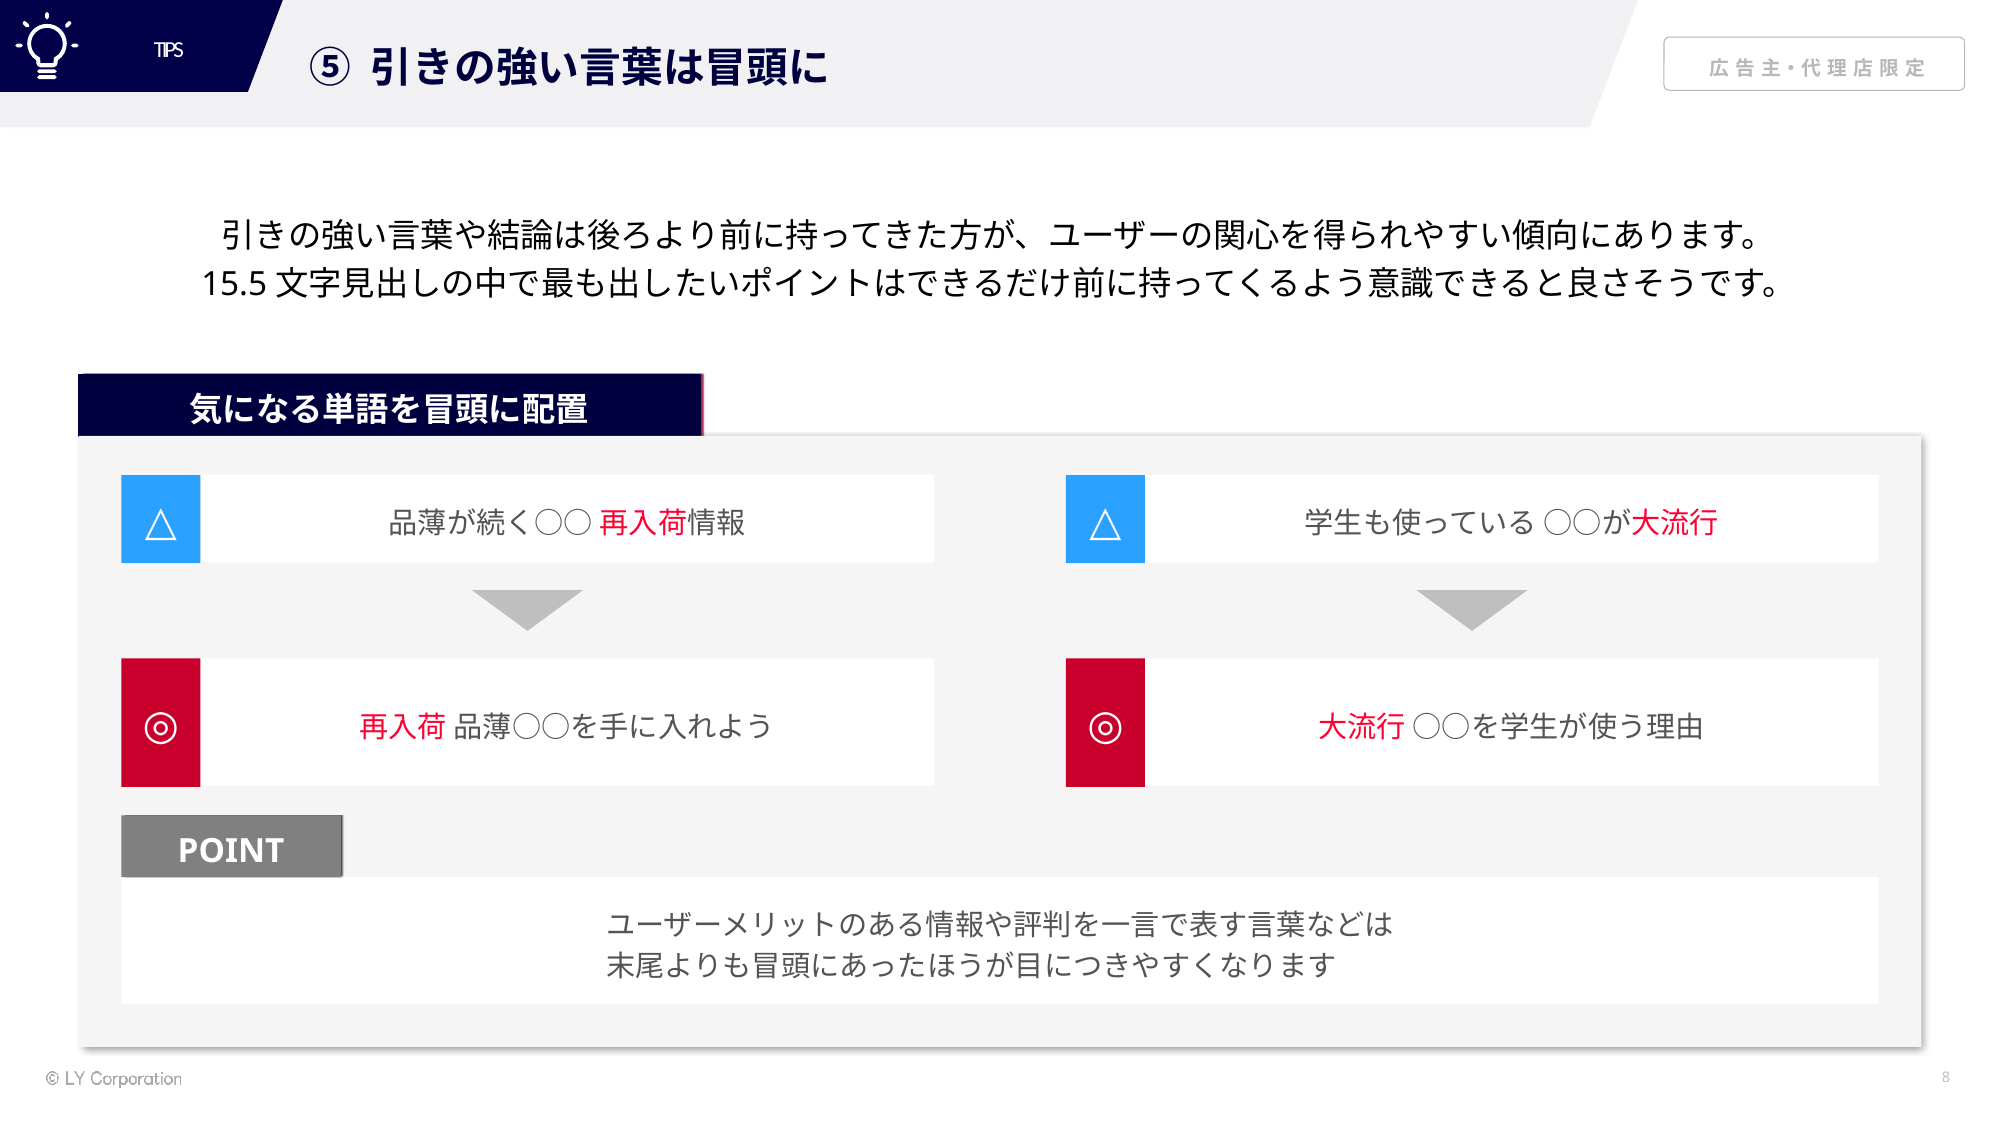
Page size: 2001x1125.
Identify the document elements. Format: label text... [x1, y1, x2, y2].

text_box △ [121, 475, 201, 564]
text_box ◎ [121, 658, 201, 787]
text_box ユーザーメリットのある情報や評判を一言で表す言葉などは 末尾よりも冒頭にあったほうが目につきやすくなります [121, 877, 1879, 1005]
text_box 品薄が続く○○ 再入荷情報 [201, 475, 935, 563]
text_box 再入荷 品薄○○を手に入れよう [201, 658, 935, 786]
text_box POINT [121, 815, 341, 878]
text_box ◎ [1065, 658, 1145, 787]
text_box △ [1065, 475, 1145, 564]
text_box 学生も使っている ○○が大流行 [1145, 475, 1879, 563]
list ⑤ 引きの強い言葉は冒頭に [309, 41, 1645, 97]
text_box 引きの強い言葉や結論は後ろより前に持ってきた方が、ユーザーの関心を得られやすい傾向にあります。 15.5文字見出しの中で最も出したいポイントはできるだけ前に持ってくるよう意識できると良さそうです。 [76, 206, 1922, 302]
text_box 気になる単語を冒頭に配置 [78, 374, 700, 435]
text_box [471, 590, 584, 631]
picture [46, 1071, 181, 1088]
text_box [15, 11, 79, 80]
text_box [1416, 590, 1528, 631]
text_box [78, 435, 1922, 1047]
text_box 大流行 ○○を学生が使う理由 [1145, 658, 1879, 786]
list TIPS [97, 13, 240, 81]
